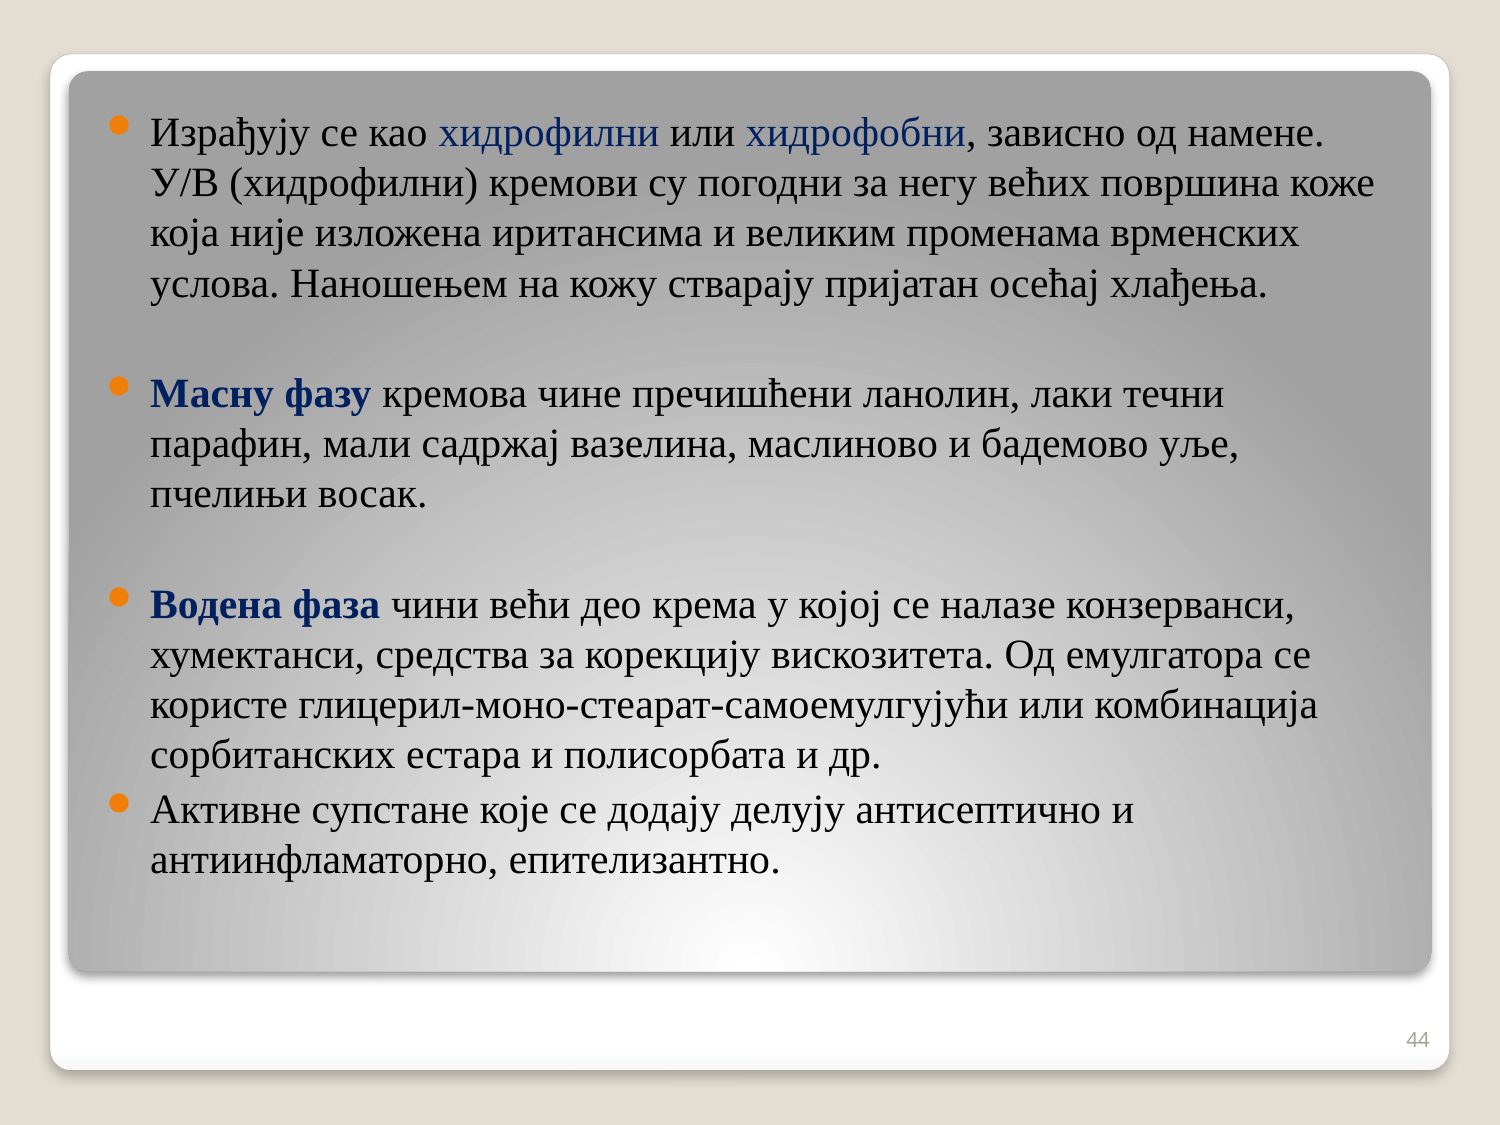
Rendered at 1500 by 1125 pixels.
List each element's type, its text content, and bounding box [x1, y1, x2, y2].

list Израђују се као хидрофилни или хидрофобни, зависно од намене. У/В (хидрофилни) кремови су погодни за негу већих површина коже која није изложена иритансима и великим променама врменских услова. Наношењем на кожу стварају пријатан осећај хлађења. Масну фазу кремова чине пречишћени ланолин, лаки течни парафин, мали садржај вазелина, маслиново и бадемово уље, пчелињи восак. Водена фаза чини већи део крема у којој се налазе конзерванси, хумектанси, средства за корекцију вискозитета. Од емулгатора се користе глицерил-моно-стеарат-самоемулгујући или комбинација сорбитанских естара и полисорбата и др. Активне супстане које се додају делују антисептично и антиинфламаторно, епителизантно. [76, 90, 1400, 1035]
slide_number 44 [1369, 1002, 1445, 1063]
